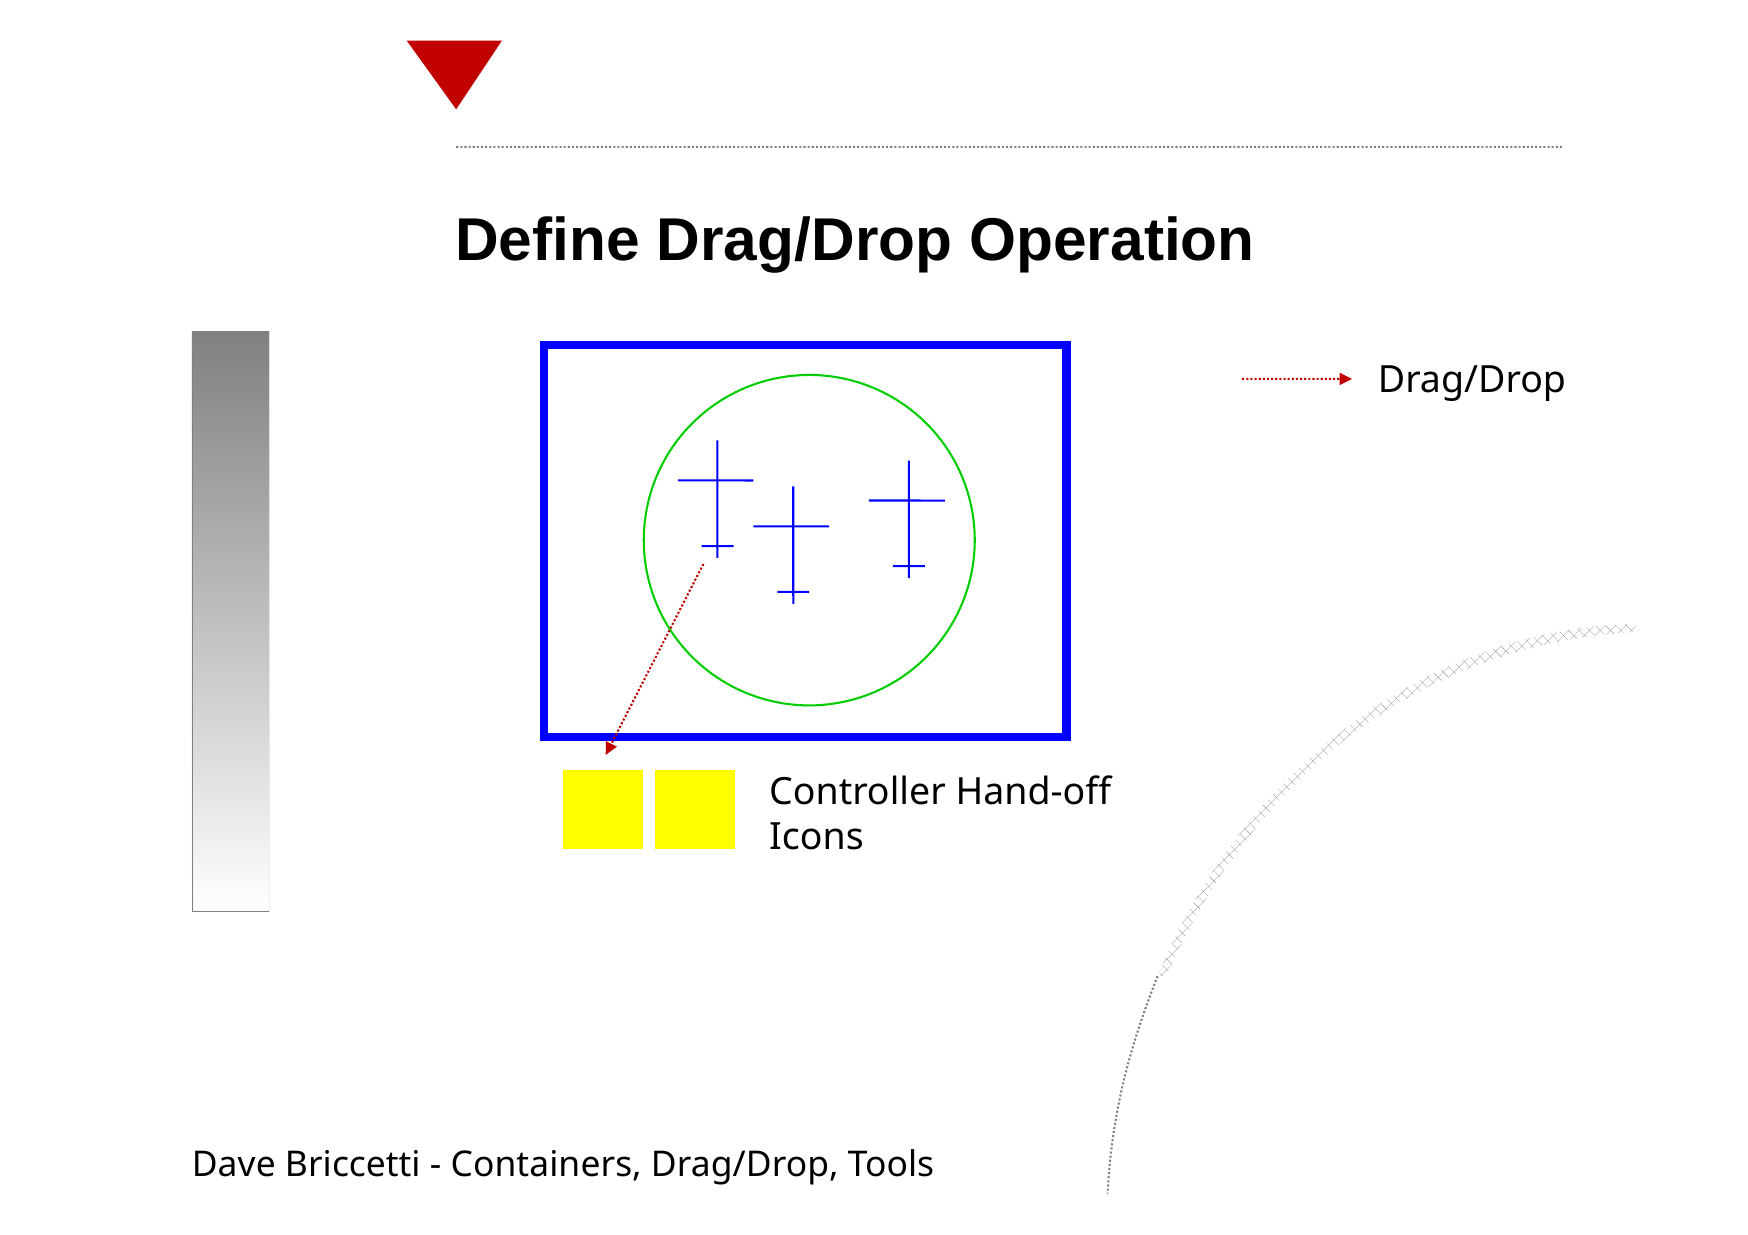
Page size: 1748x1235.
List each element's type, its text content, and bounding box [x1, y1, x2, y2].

text_box [605, 734, 617, 755]
text_box Controller Hand-off Icons [769, 766, 1165, 857]
text_box Define Drag/Drop Operation [455, 200, 1568, 273]
text_box [643, 374, 975, 706]
text_box [191, 331, 270, 912]
text_box [1337, 372, 1353, 386]
text_box Drag/Drop [1377, 354, 1622, 400]
text_box Dave Briccetti - Containers, Drag/Drop, Tools [191, 1141, 1505, 1184]
text_box [543, 345, 1067, 737]
text_box [1112, 976, 1158, 1141]
text_box [1157, 624, 1636, 977]
text_box [655, 771, 734, 849]
text_box [563, 771, 642, 849]
text_box [406, 40, 503, 110]
